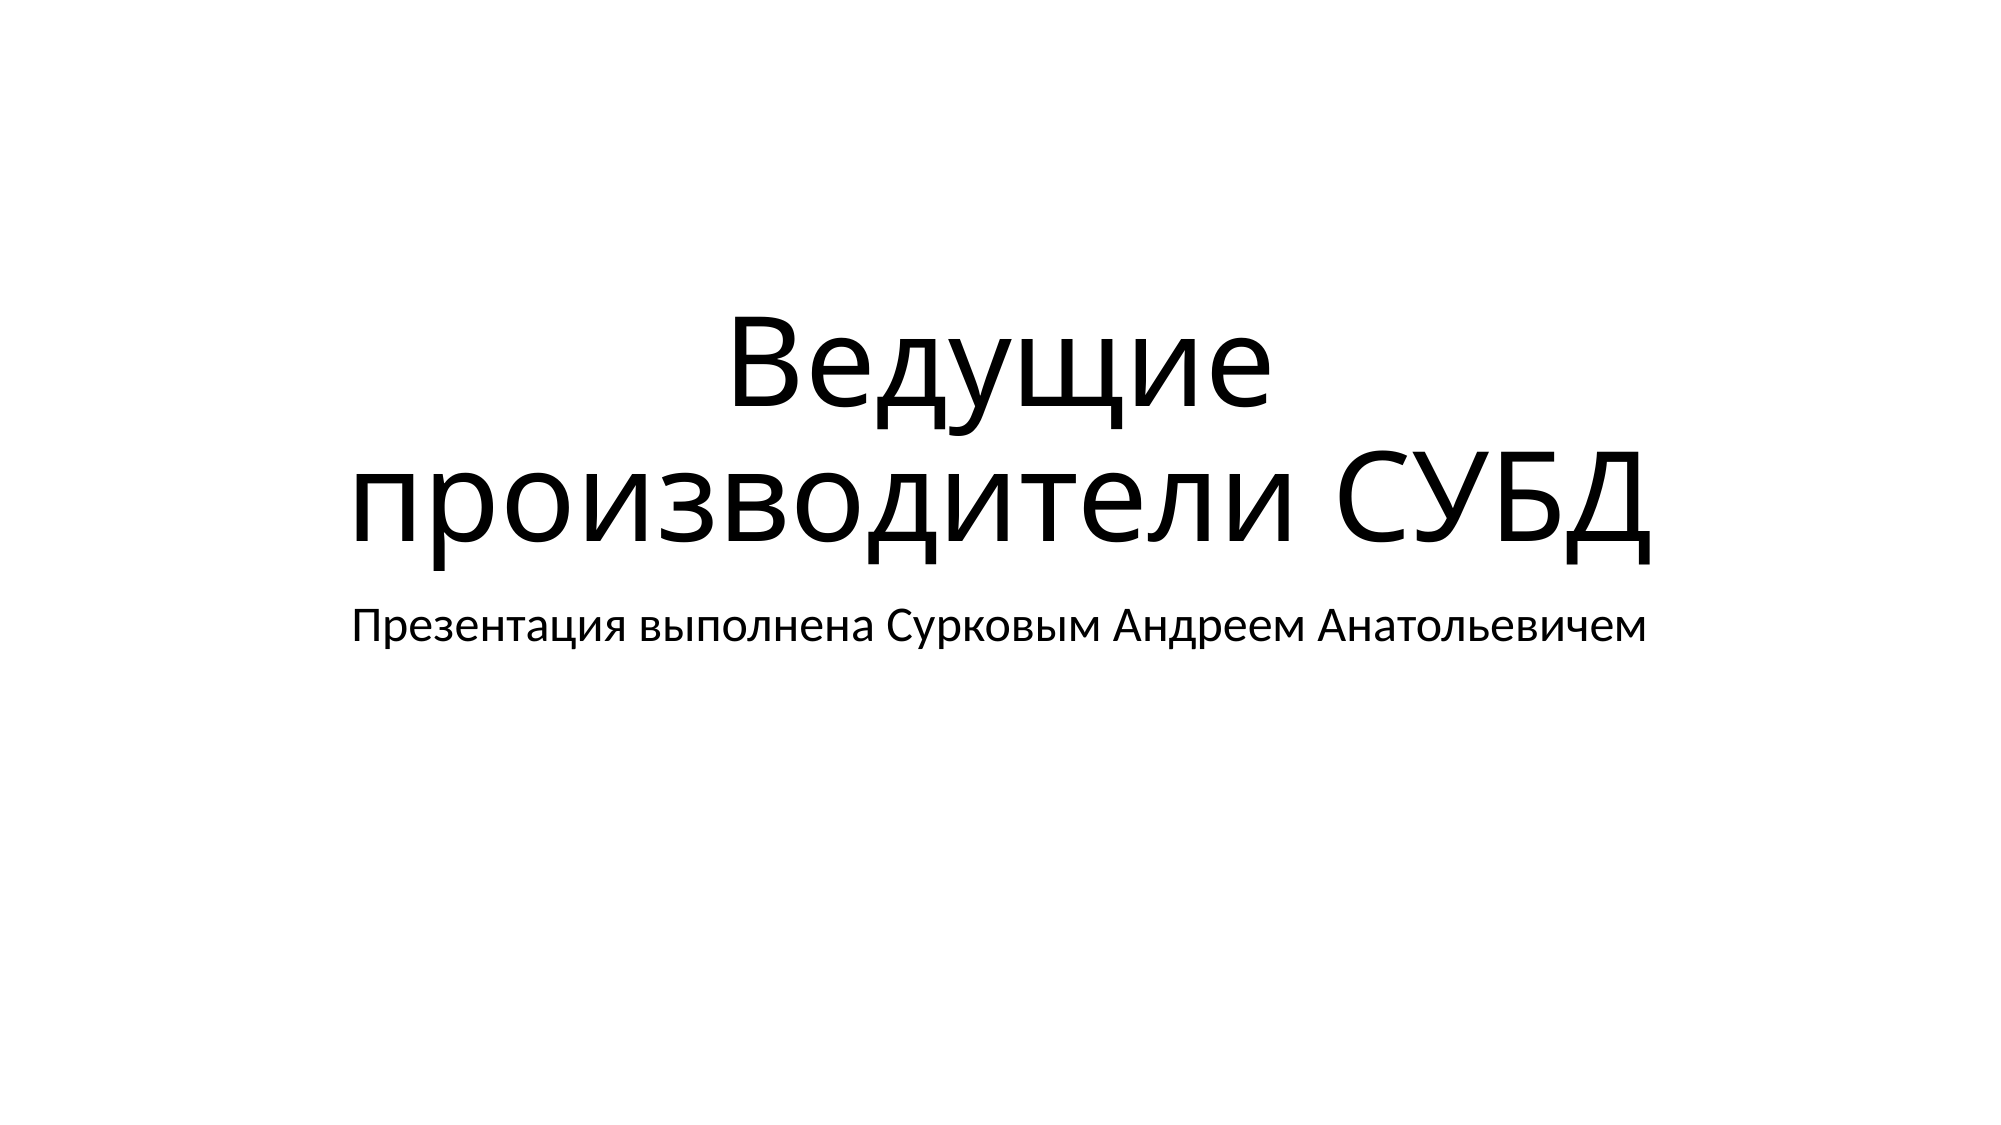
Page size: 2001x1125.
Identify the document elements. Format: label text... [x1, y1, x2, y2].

title Ведущие производители СУБД [249, 184, 1750, 576]
subtitle Презентация выполнена Сурковым Андреем Анатольевичем [249, 590, 1750, 863]
